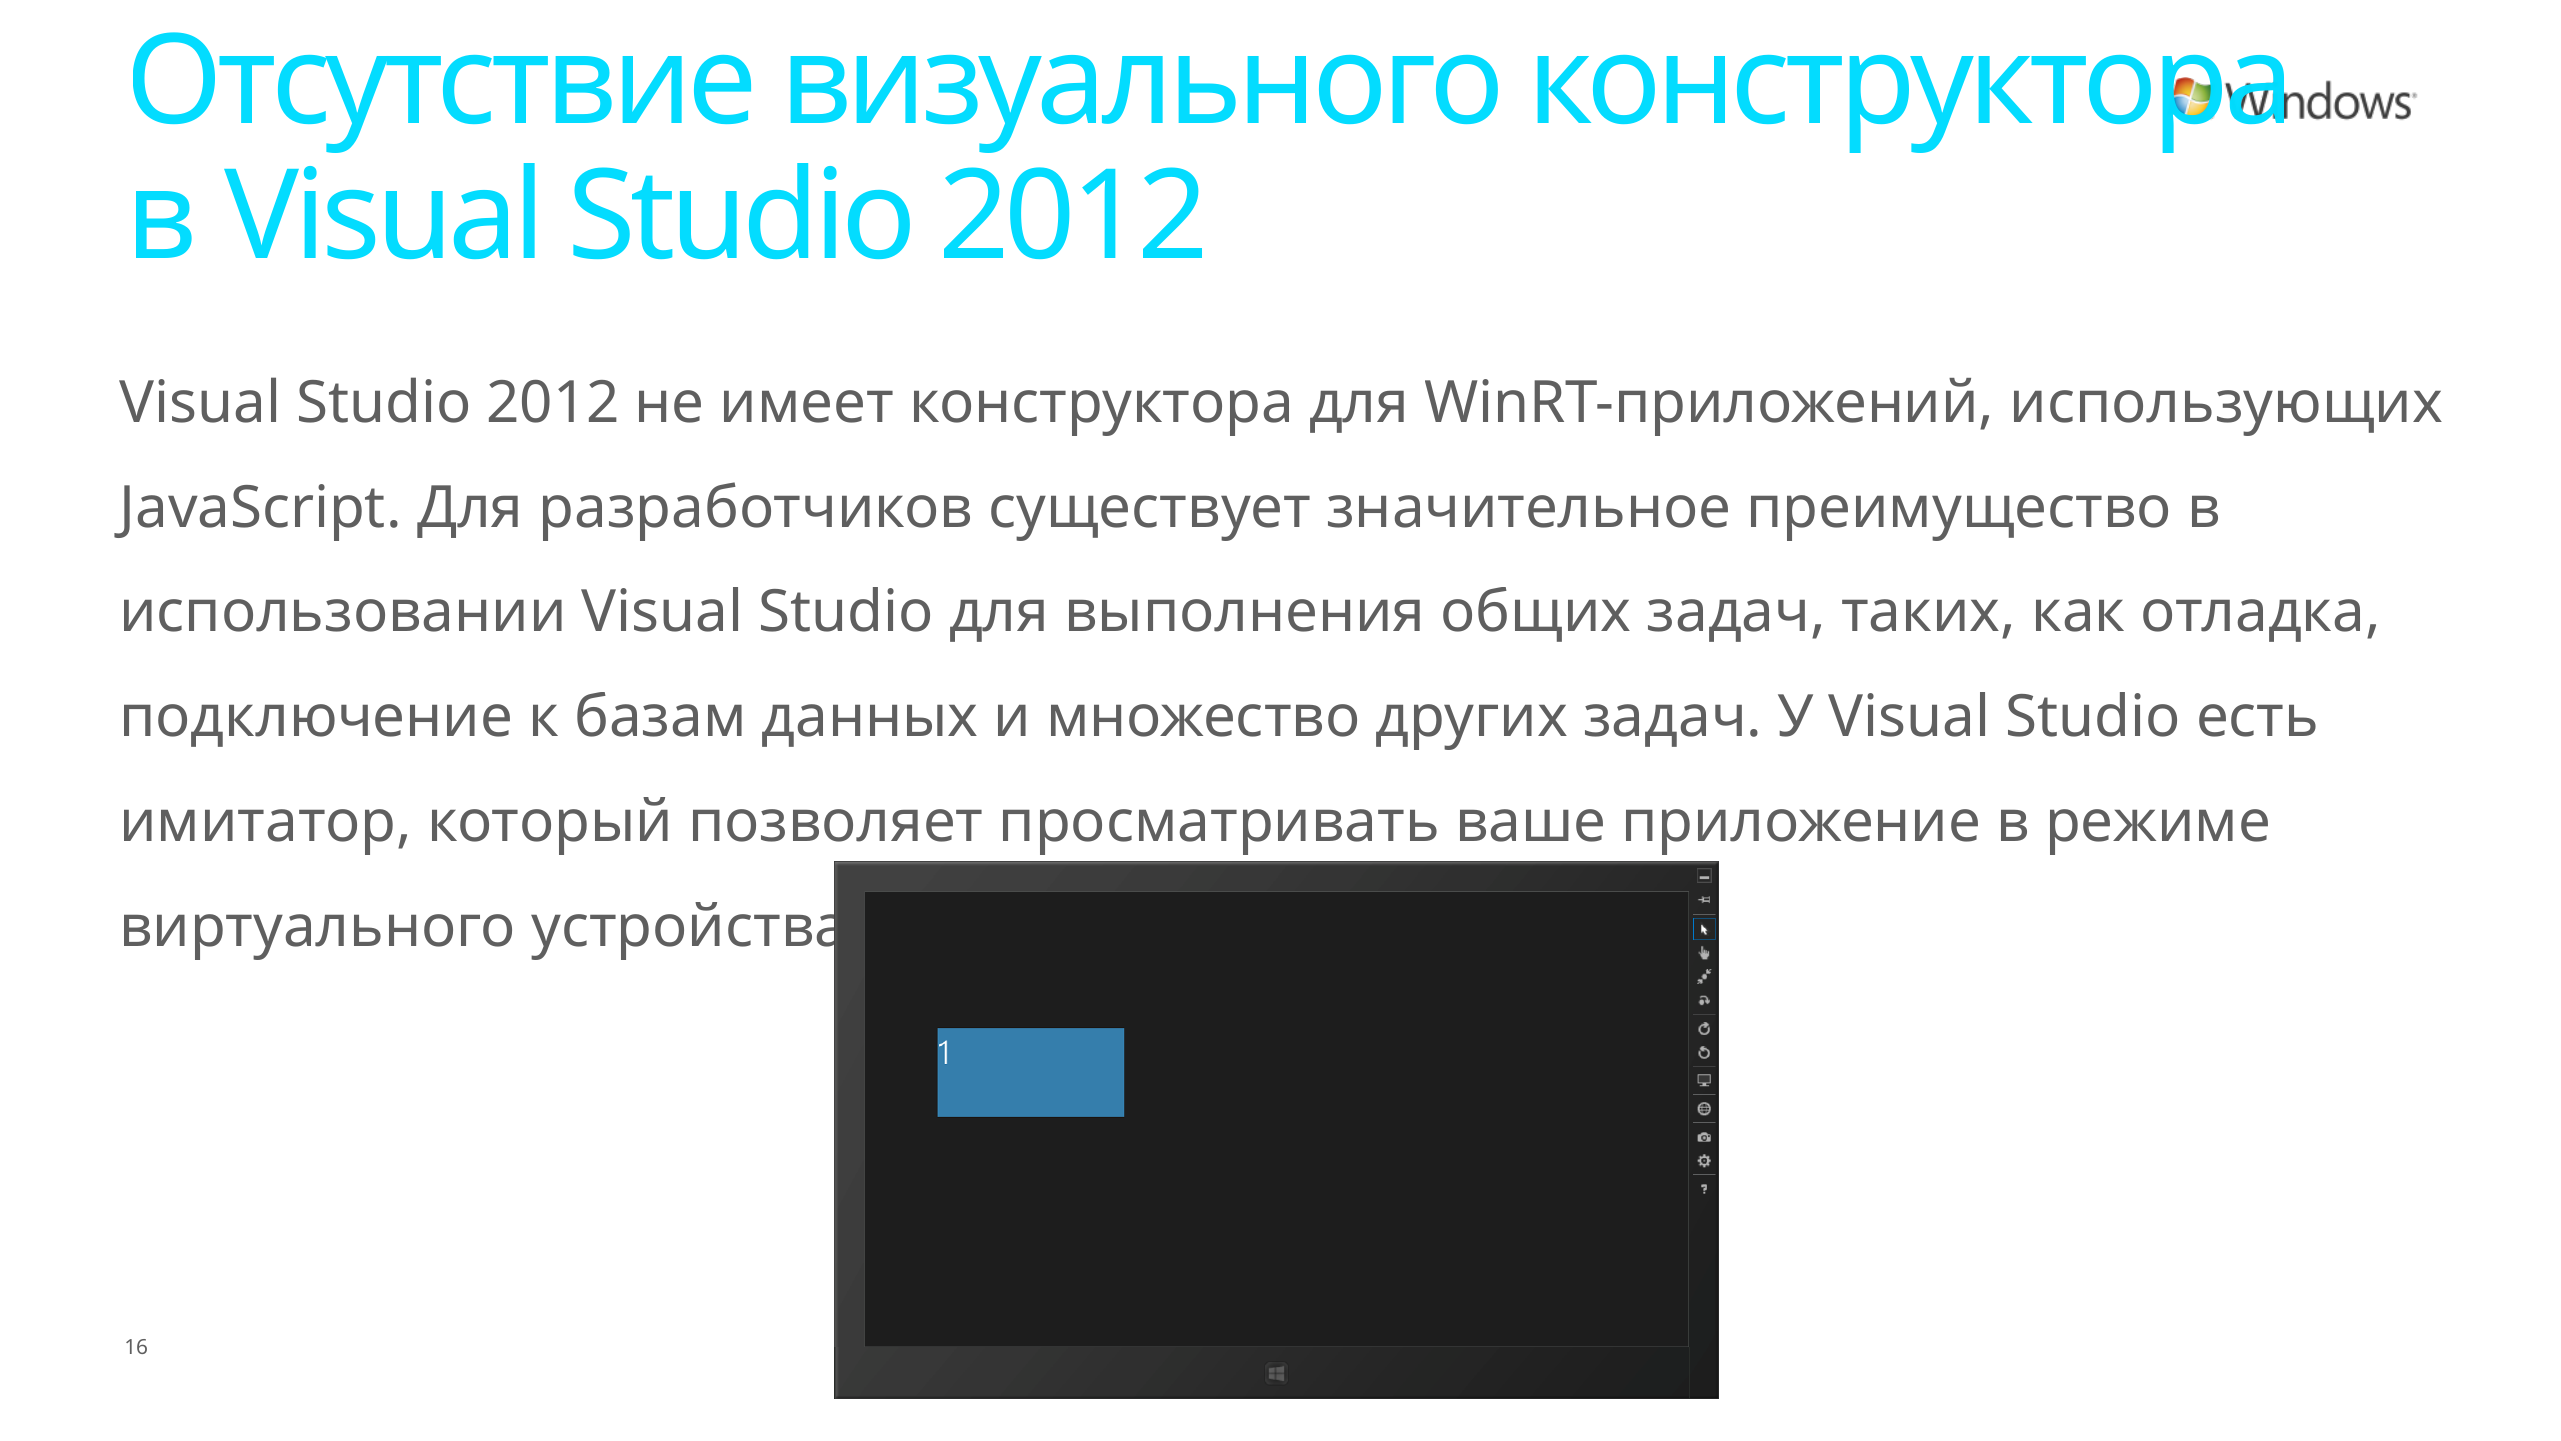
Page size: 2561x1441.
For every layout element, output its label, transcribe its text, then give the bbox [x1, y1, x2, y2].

title Отсутствие визуального конструктора в Visual Studio 2012 [125, 48, 2468, 286]
list Visual Studio 2012 не имеет конструктора для WinRT-приложений, использующих JavaScript. Для разработчиков существует значительное преимущество в использовании Visual Studio для выполнения общих задач, таких, как отладка, подключение к базам данных и множество других задач. У Visual Studio есть имитатор, который позволяет просматривать ваше приложение в режиме виртуального устройства. [119, 328, 2491, 965]
picture [834, 861, 1719, 1399]
